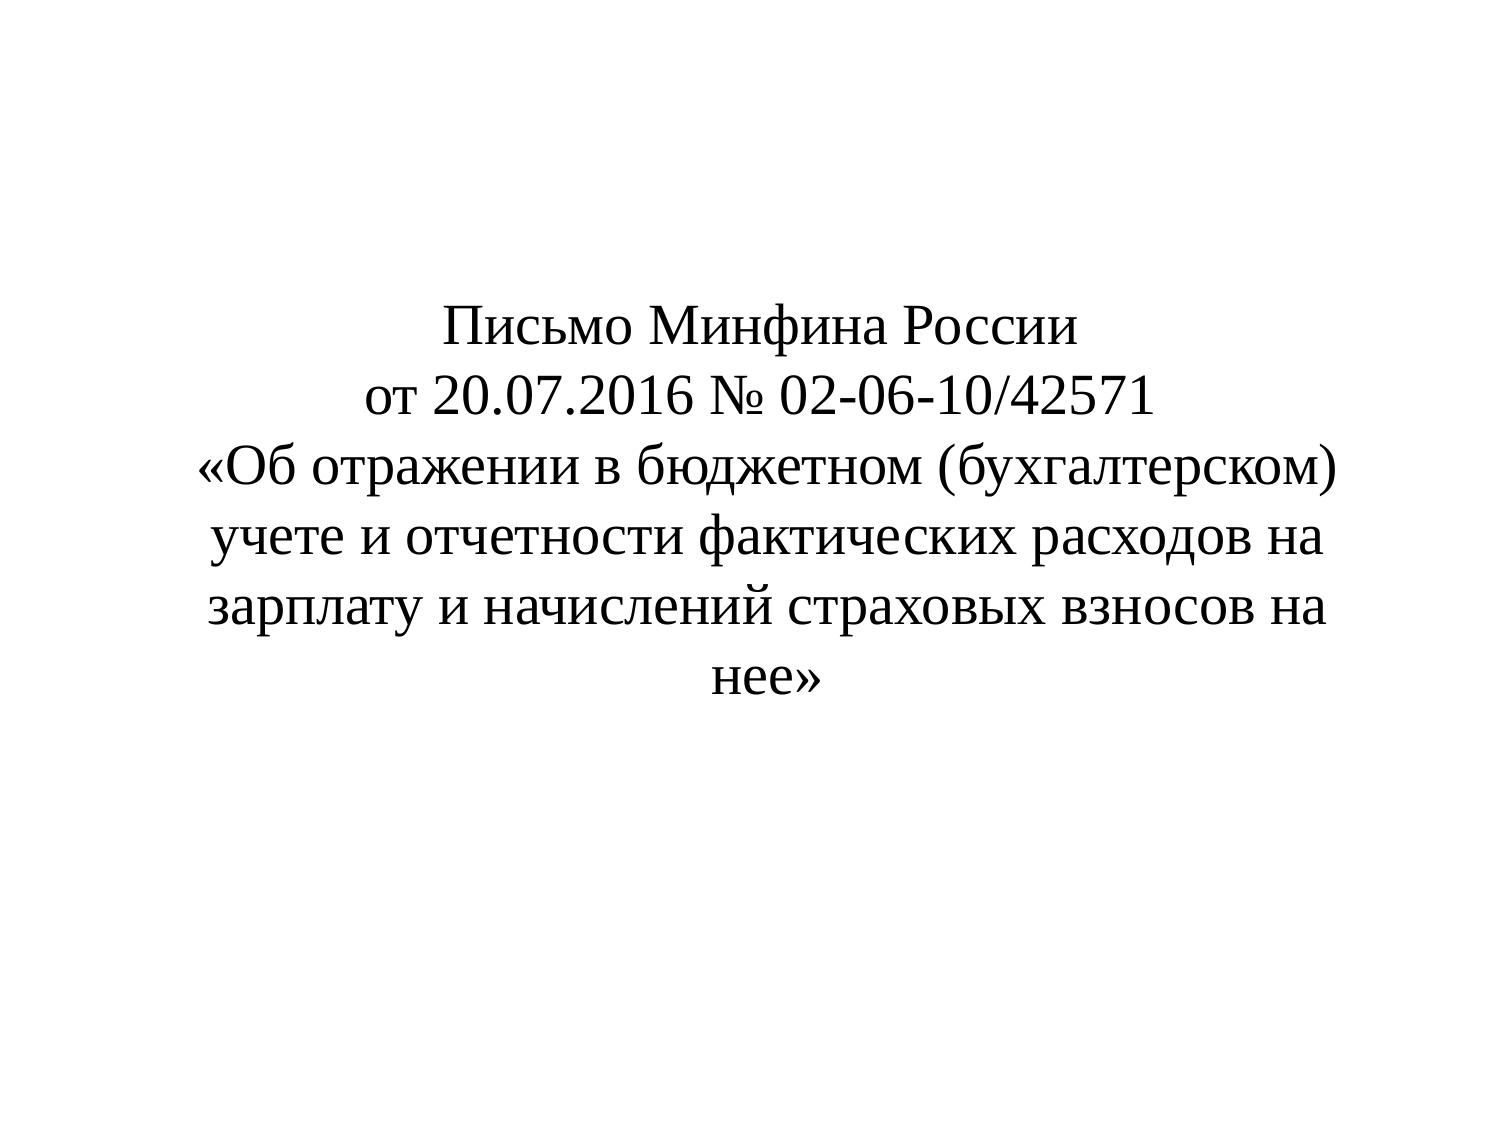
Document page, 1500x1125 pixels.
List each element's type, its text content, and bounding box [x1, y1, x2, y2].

text_box Письмо Минфина России от 20.07.2016 № 02-06-10/42571 «Об отражении в бюджетном (бухгалтерском) учете и отчетности фактических расходов на зарплату и начислений страховых взносов на нее» [171, 278, 1365, 714]
